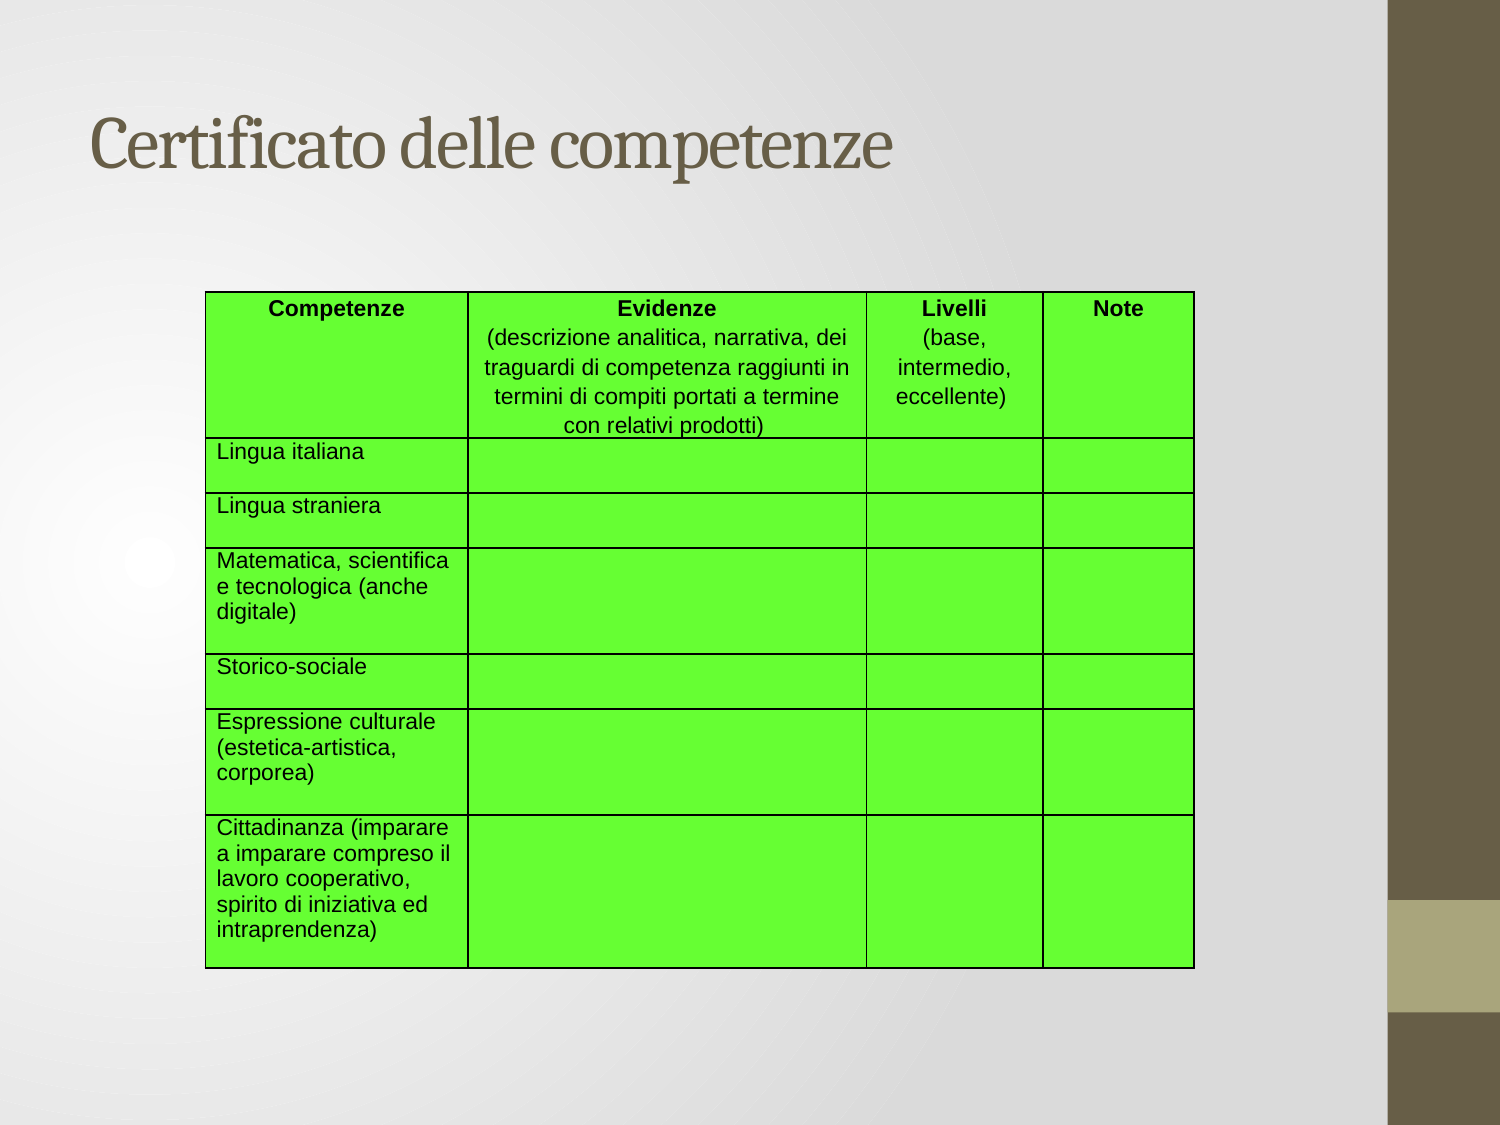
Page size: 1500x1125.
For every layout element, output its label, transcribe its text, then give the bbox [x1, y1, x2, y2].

table_cell [1044, 710, 1193, 814]
table_cell [867, 494, 1042, 547]
table_cell [469, 494, 866, 547]
table_cell [1044, 816, 1193, 967]
table_cell Matematica, scientifica e tecnologica (anche digitale) [206, 549, 467, 653]
table_header Livelli (base, intermedio, eccellente) [867, 293, 1042, 437]
table_cell [1044, 439, 1193, 492]
table_cell [1044, 549, 1193, 653]
table_cell [1044, 494, 1193, 547]
table_cell [867, 439, 1042, 492]
table_cell [867, 655, 1042, 708]
table_cell Lingua italiana [206, 439, 467, 492]
title Certificato delle competenze [75, 45, 1325, 233]
table_cell Storico-sociale [206, 655, 467, 708]
table_header Note [1044, 293, 1193, 437]
table_cell [469, 549, 866, 653]
table_header Evidenze (descrizione analitica, narrativa, dei traguardi di competenza raggiunti in termini di compiti portati a termine con relativi prodotti) [469, 293, 866, 437]
table_cell Espressione culturale (estetica-artistica, corporea) [206, 710, 467, 814]
table_cell Lingua straniera [206, 494, 467, 547]
table_cell [867, 549, 1042, 653]
table_cell [469, 439, 866, 492]
table_cell [867, 816, 1042, 967]
table_cell [469, 710, 866, 814]
table_cell [1044, 655, 1193, 708]
table_cell [469, 655, 866, 708]
table_cell Cittadinanza (imparare a imparare compreso il lavoro cooperativo, spirito di iniziativa ed intraprendenza) [206, 816, 467, 967]
table_cell [469, 816, 866, 967]
table_header Competenze [206, 293, 467, 437]
table_cell [867, 710, 1042, 814]
